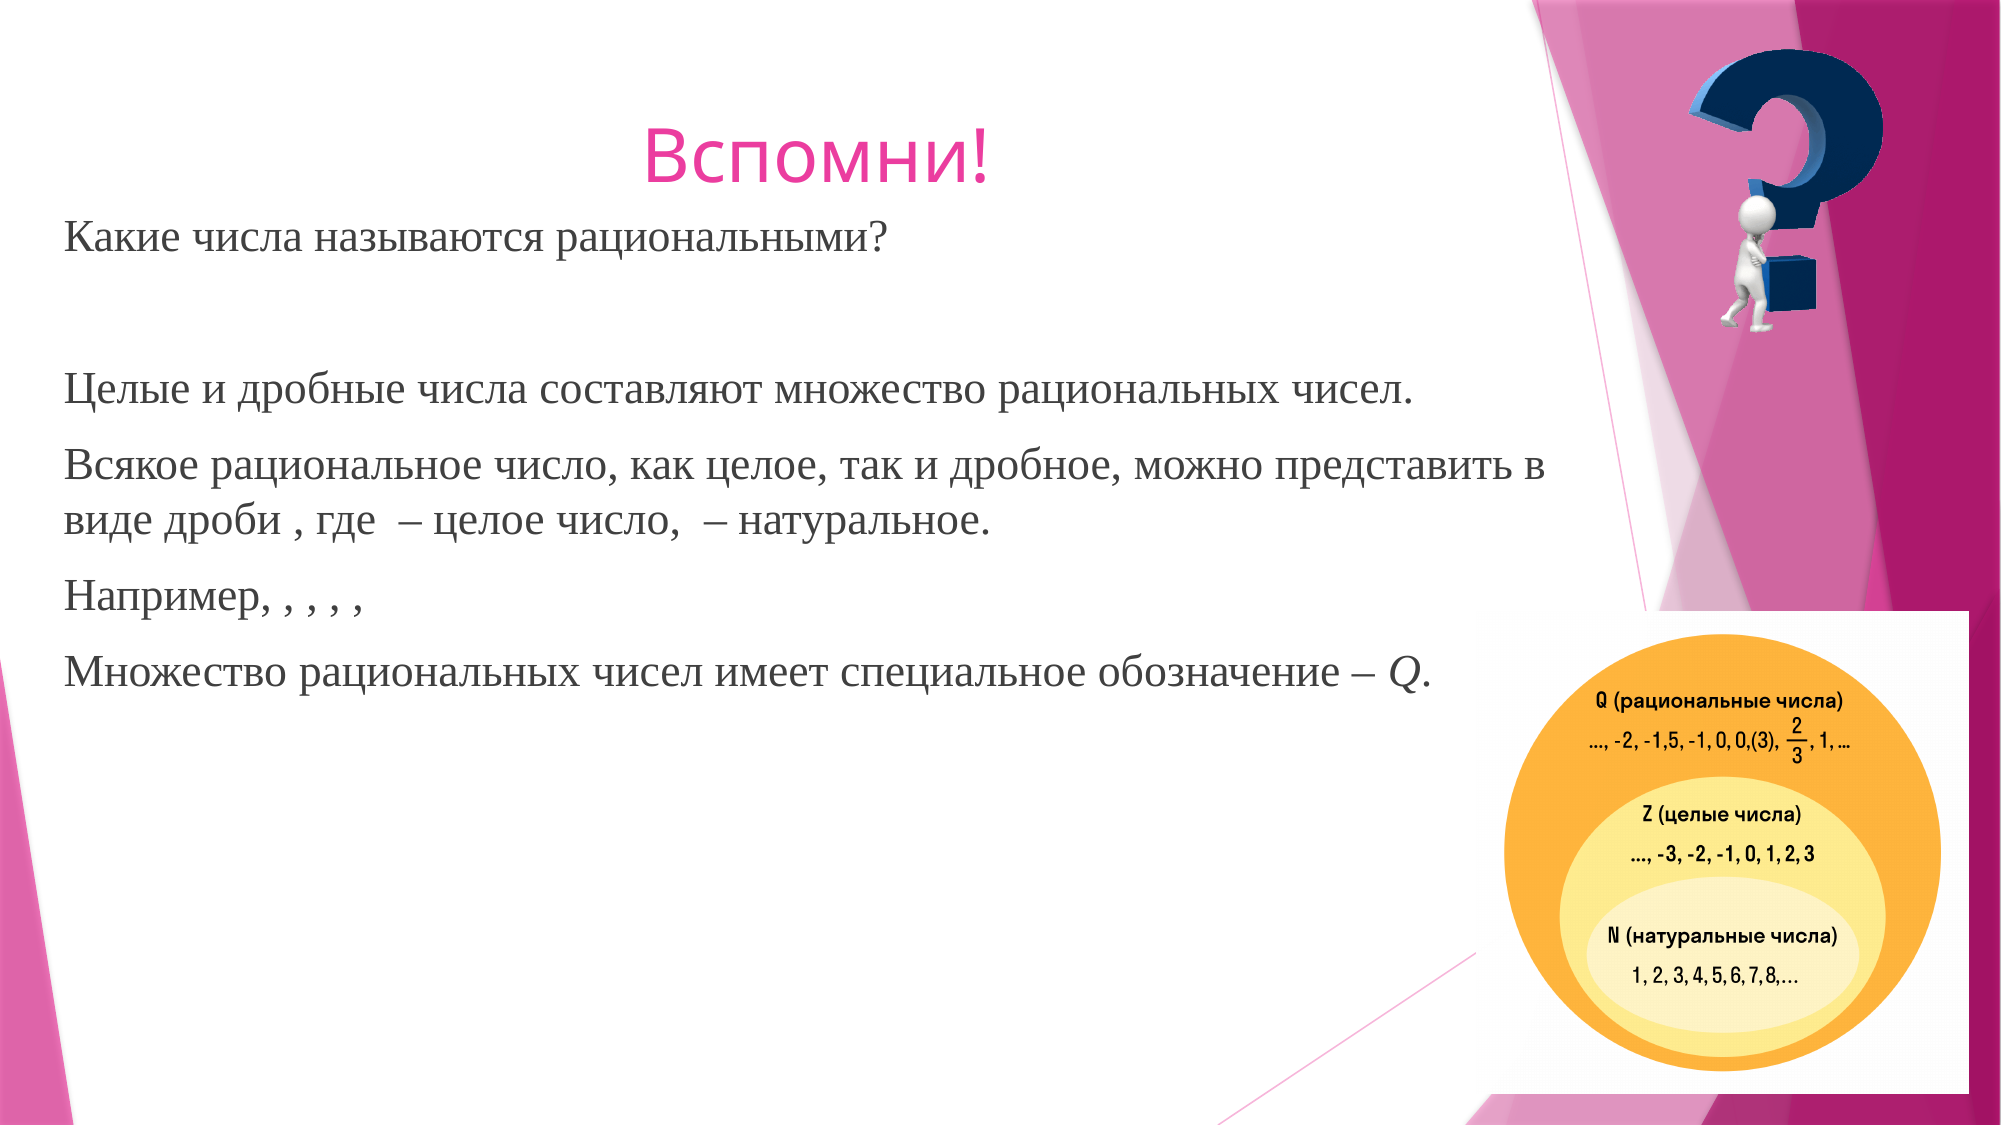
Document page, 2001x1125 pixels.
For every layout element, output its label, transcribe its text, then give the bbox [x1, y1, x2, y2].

picture [1476, 610, 1970, 1094]
title Вспомни! [111, 99, 1522, 317]
picture [1654, 40, 1909, 358]
